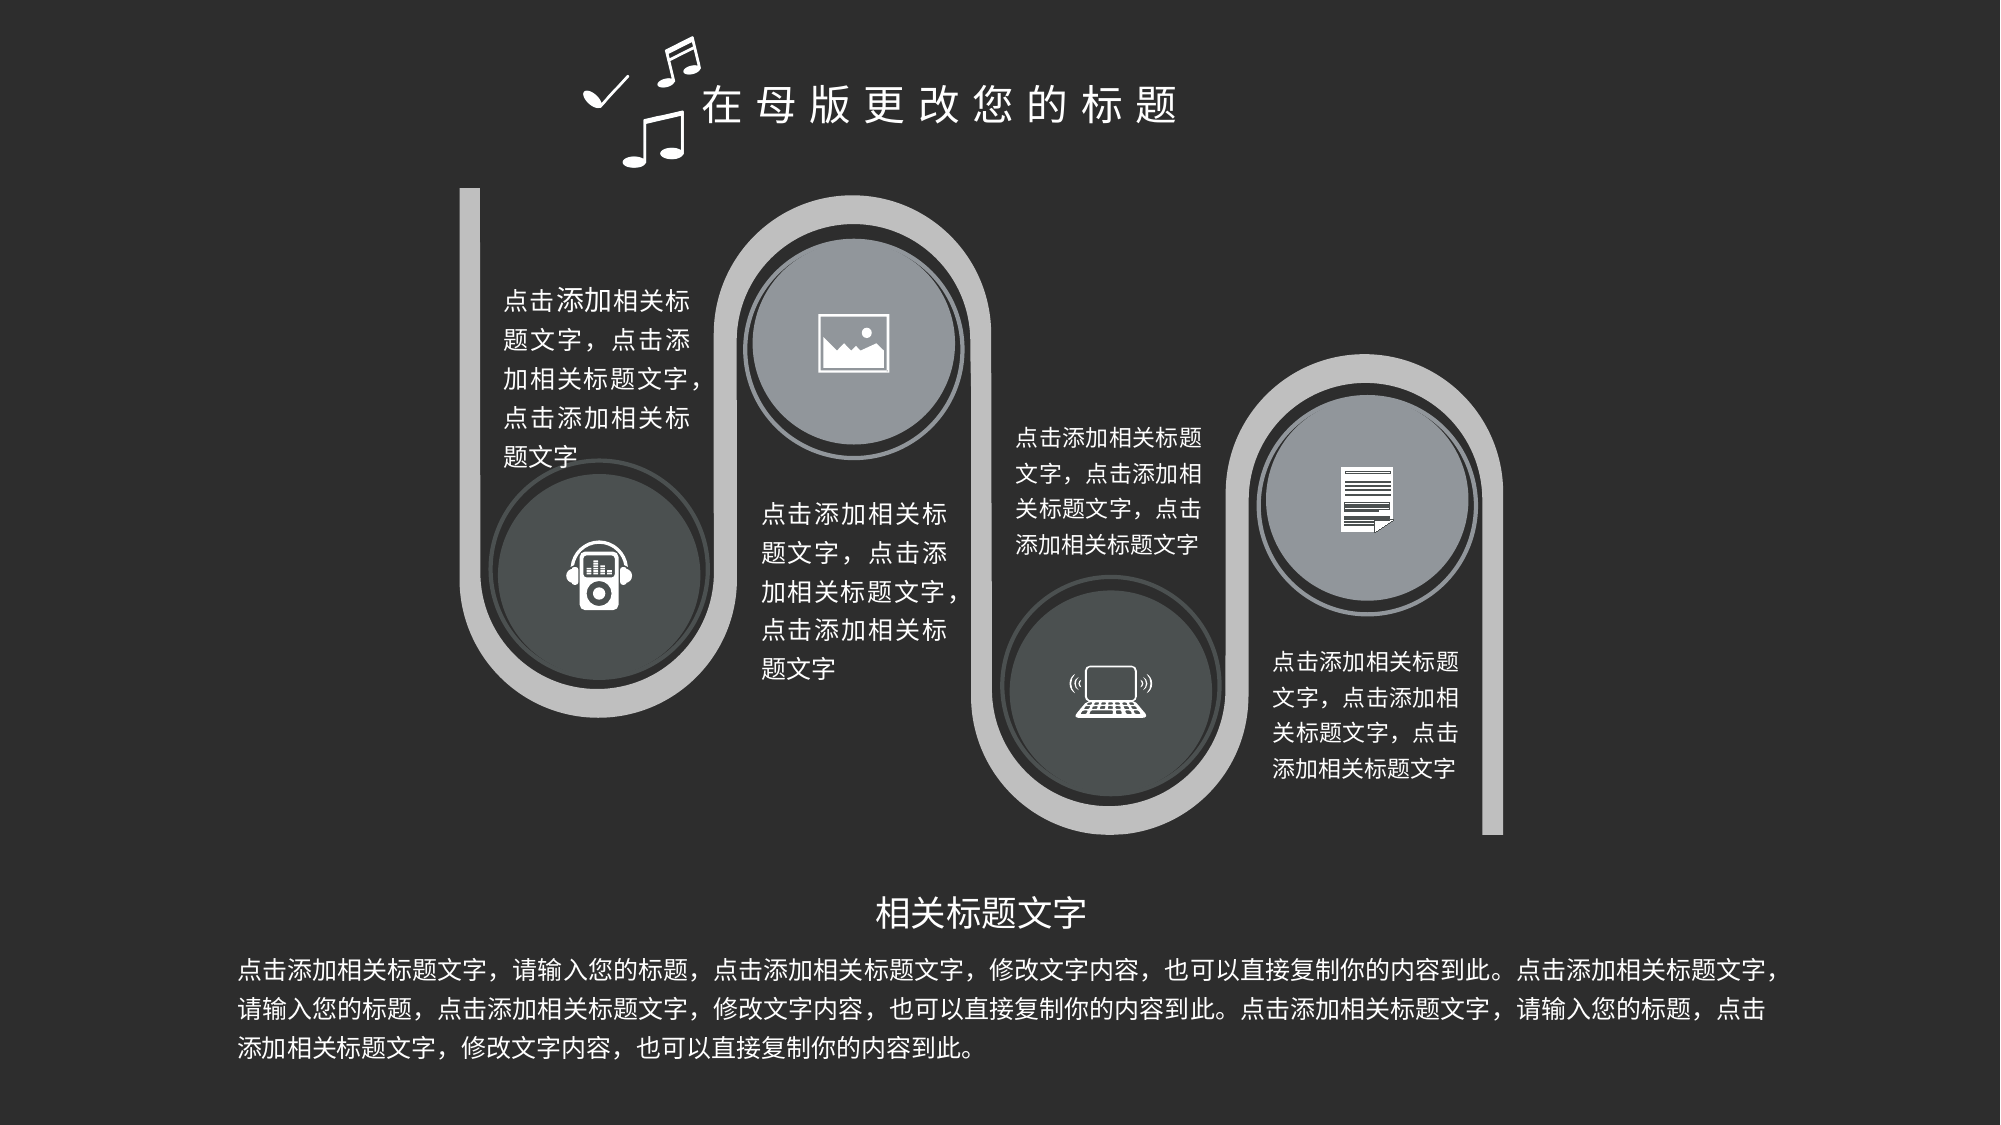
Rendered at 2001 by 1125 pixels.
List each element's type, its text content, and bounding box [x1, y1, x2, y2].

text_box [1146, 673, 1153, 694]
text_box 相关标题文字 [860, 871, 1146, 938]
picture [583, 36, 701, 168]
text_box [1340, 466, 1394, 533]
text_box [861, 327, 872, 339]
text_box [1069, 673, 1076, 694]
text_box [745, 240, 963, 459]
text_box 点击添加相关标题文字，请输入您的标题，点击添加相关标题文字，修改文字内容，也可以直接复制你的内容到此。点击添加相关标题文字，请输入您的标题，点击添加相关标题文字，修改文字内容，也可以直接复制你的内容到此。点击添加相关标题文字，请输入您的标题，点击添加相关标题文字，修改文字内容，也可以直接复制你的内容到此。 [222, 938, 1784, 1070]
text_box [490, 479, 708, 678]
text_box [818, 314, 890, 373]
text_box [1074, 677, 1079, 691]
text_box [1143, 677, 1148, 691]
text_box 点击添加相关标题文字，点击添加相关标题文字，点击添加相关标题文字 [489, 265, 706, 479]
text_box [1075, 665, 1147, 718]
text_box [1258, 397, 1476, 615]
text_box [566, 540, 633, 611]
text_box 点击添加相关标题文字，点击添加相关标题文字，点击添加相关标题文字 [1000, 408, 1218, 566]
text_box 点击添加相关标题文字，点击添加相关标题文字，点击添加相关标题文字 [1258, 631, 1475, 790]
text_box [1002, 576, 1220, 795]
text_box [823, 336, 884, 368]
text_box [459, 188, 1504, 835]
text_box 点击添加相关标题文字，点击添加相关标题文字，点击添加相关标题文字 [746, 481, 963, 692]
